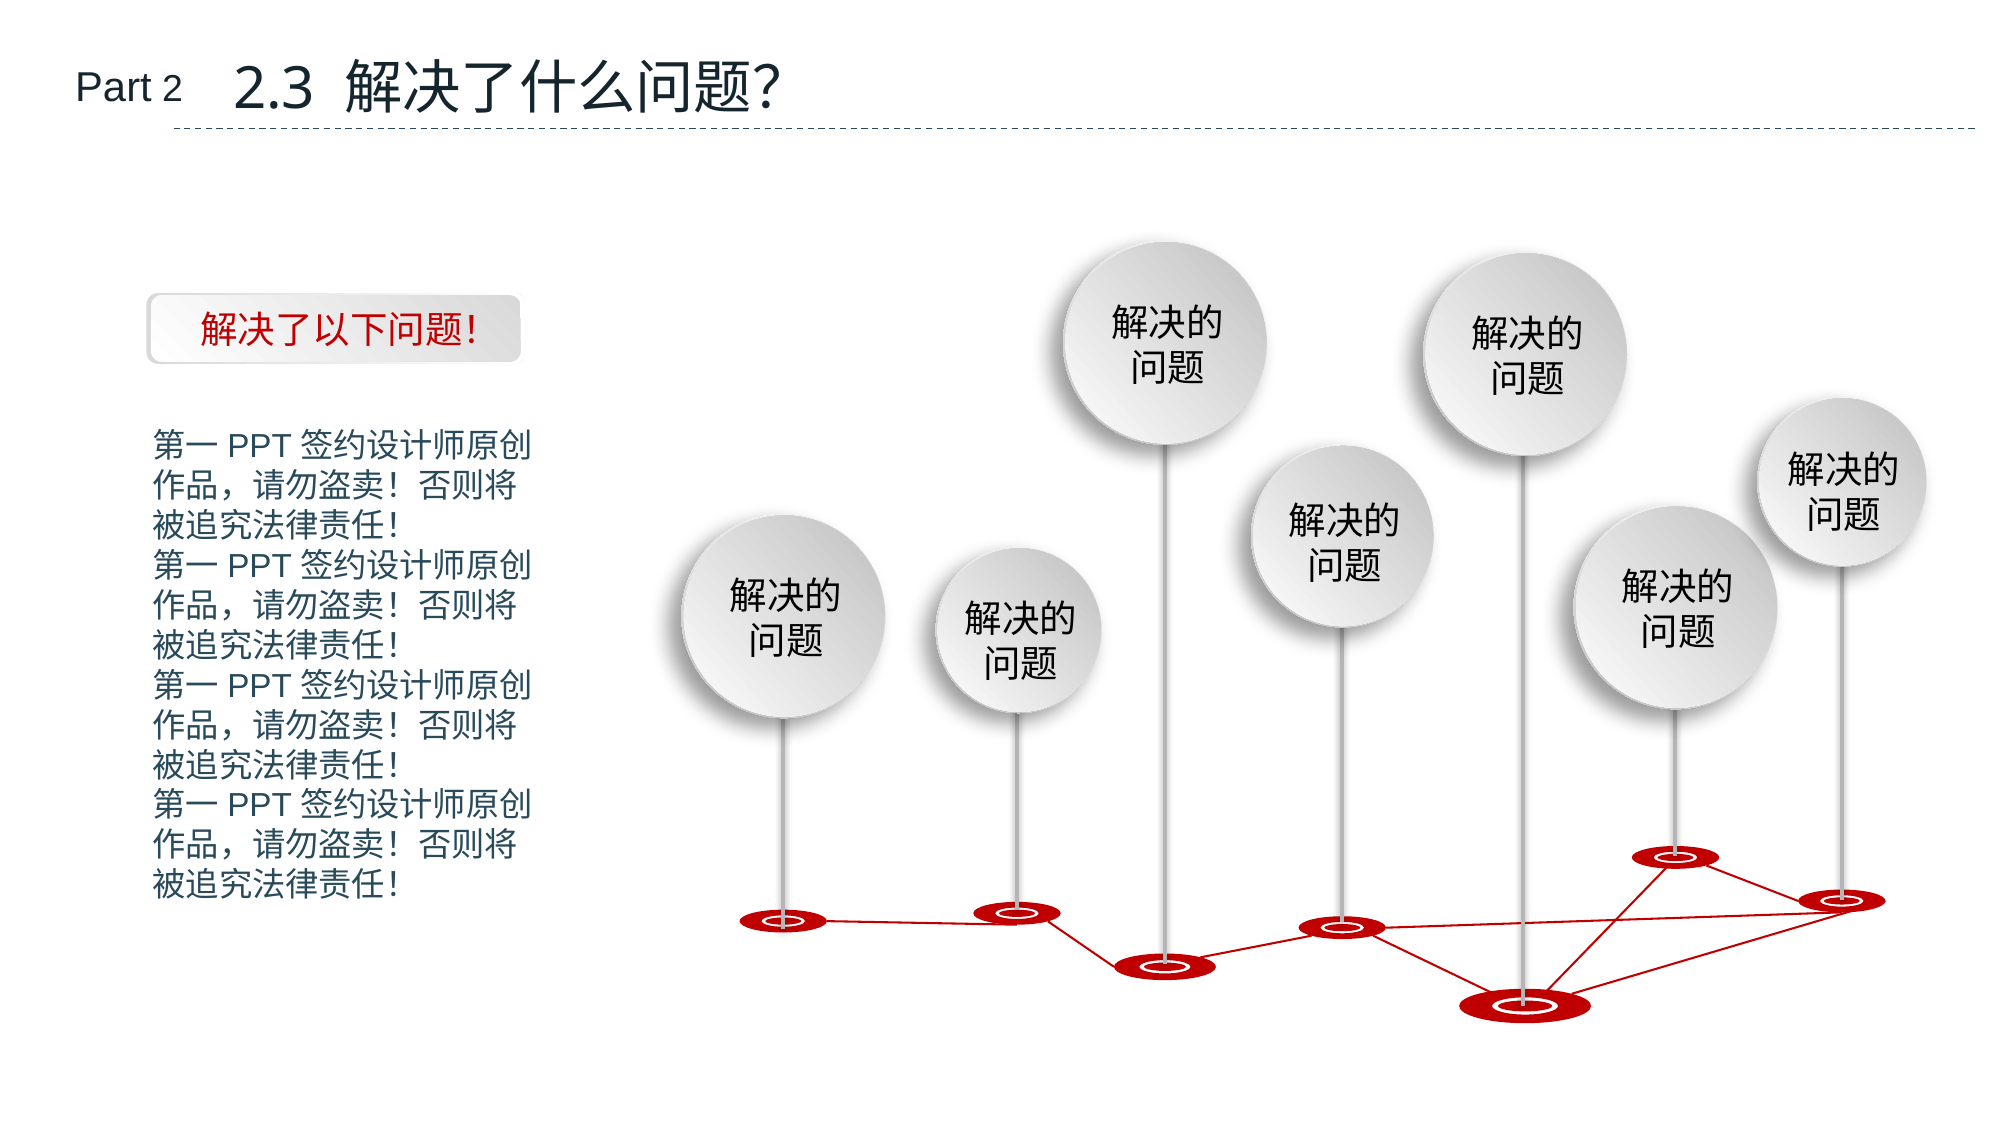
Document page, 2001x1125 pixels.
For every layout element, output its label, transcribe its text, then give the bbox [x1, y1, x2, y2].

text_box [1062, 240, 1267, 446]
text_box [1573, 504, 1778, 710]
text_box 2.3 解决了什么问题？ [218, 42, 1046, 127]
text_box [935, 546, 1102, 714]
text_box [681, 513, 886, 719]
text_box 第一PPT签约设计师原创作品，请勿盗卖！否则将被追究法律责任！ 第一PPT签约设计师原创作品，请勿盗卖！否则将被追究法律责任！ 第一PPT签约设计师原创作品，请勿盗卖！否则将被追究法律责任！ 第一PPT签约设计师原创作品，请勿盗卖！否则将被追究法律责任！ [138, 416, 560, 951]
text_box [1015, 736, 1019, 844]
text_box [1840, 590, 1844, 844]
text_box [1422, 251, 1628, 457]
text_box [739, 845, 1886, 1024]
text_box Part 2 [22, 52, 198, 118]
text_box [1250, 444, 1434, 628]
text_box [1756, 396, 1927, 567]
text_box [1673, 734, 1677, 844]
text_box [1521, 482, 1525, 844]
text_box [1340, 652, 1344, 844]
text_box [146, 292, 526, 365]
text_box [1163, 469, 1167, 844]
text_box [781, 742, 785, 844]
